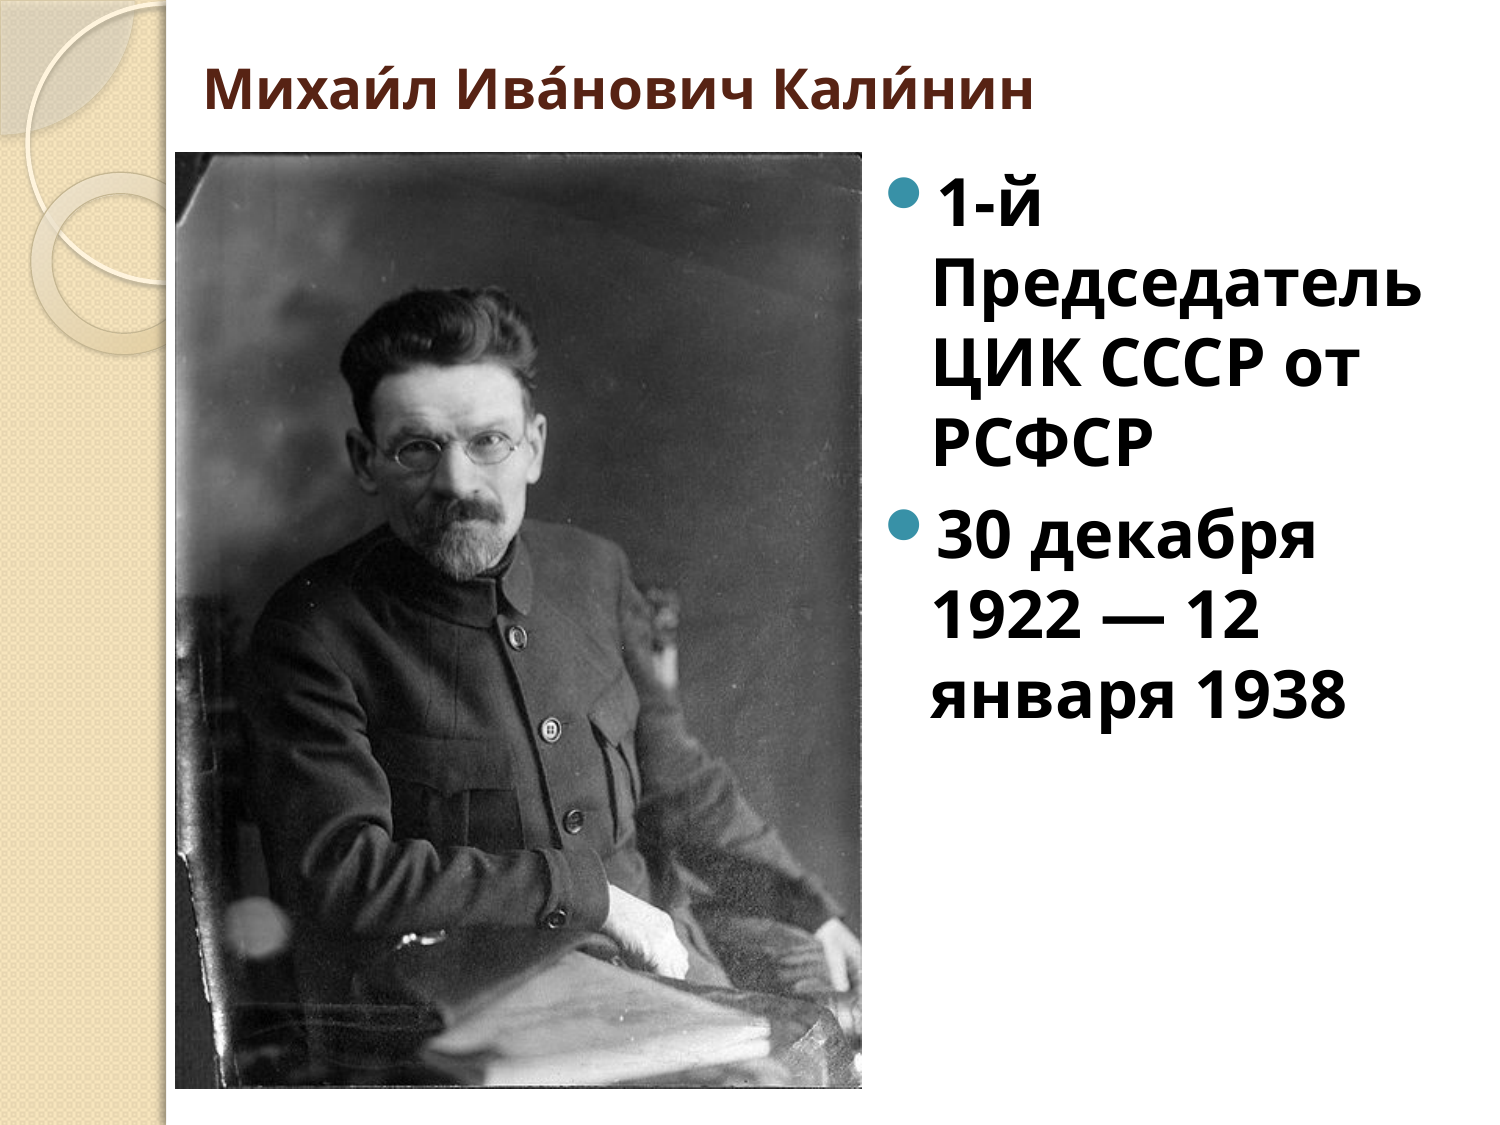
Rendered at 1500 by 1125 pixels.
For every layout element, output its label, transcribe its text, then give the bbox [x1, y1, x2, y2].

title Михаи́л Ива́нович Кали́нин [187, 45, 1466, 129]
list 1-й Председатель ЦИК СССР от РСФСР 30 декабря 1922 — 12 января 1938 [864, 152, 1466, 1079]
picture [175, 152, 862, 1089]
